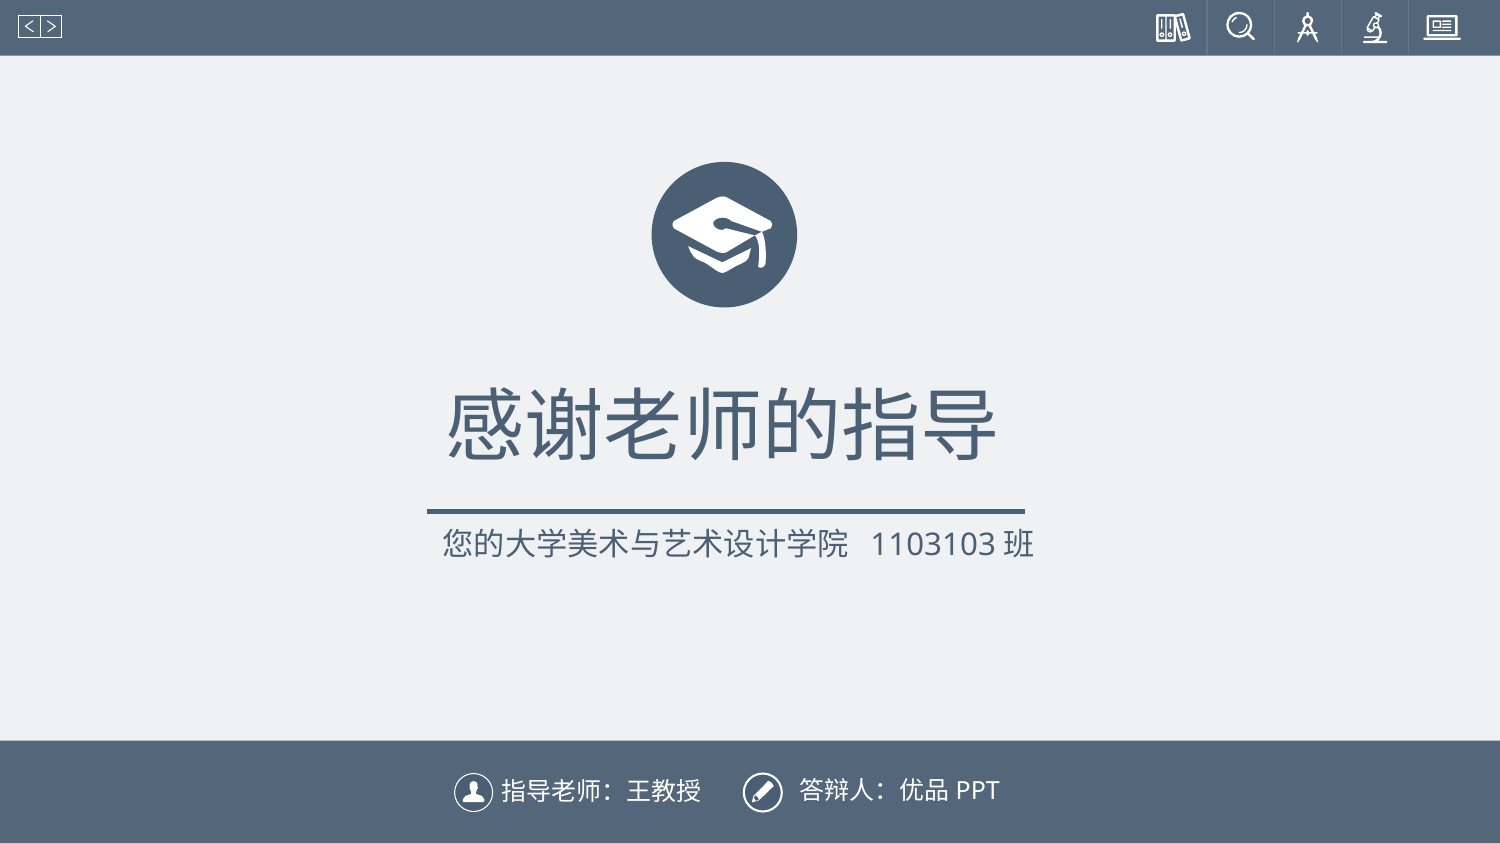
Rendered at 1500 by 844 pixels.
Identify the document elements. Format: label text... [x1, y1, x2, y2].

text_box 指导老师：王教授 [490, 769, 714, 811]
text_box [1297, 11, 1319, 43]
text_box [18, 15, 37, 38]
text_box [743, 773, 783, 812]
text_box [1362, 12, 1388, 44]
text_box [1226, 11, 1255, 40]
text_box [651, 161, 798, 308]
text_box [40, 15, 63, 38]
text_box 您的大学美术与艺术设计学院 1103103班 [431, 518, 1047, 568]
text_box 感谢老师的指导 [433, 369, 1012, 476]
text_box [454, 773, 493, 812]
text_box 答辩人：优品PPT [788, 768, 1012, 811]
text_box [1156, 12, 1191, 42]
text_box [1423, 15, 1462, 40]
